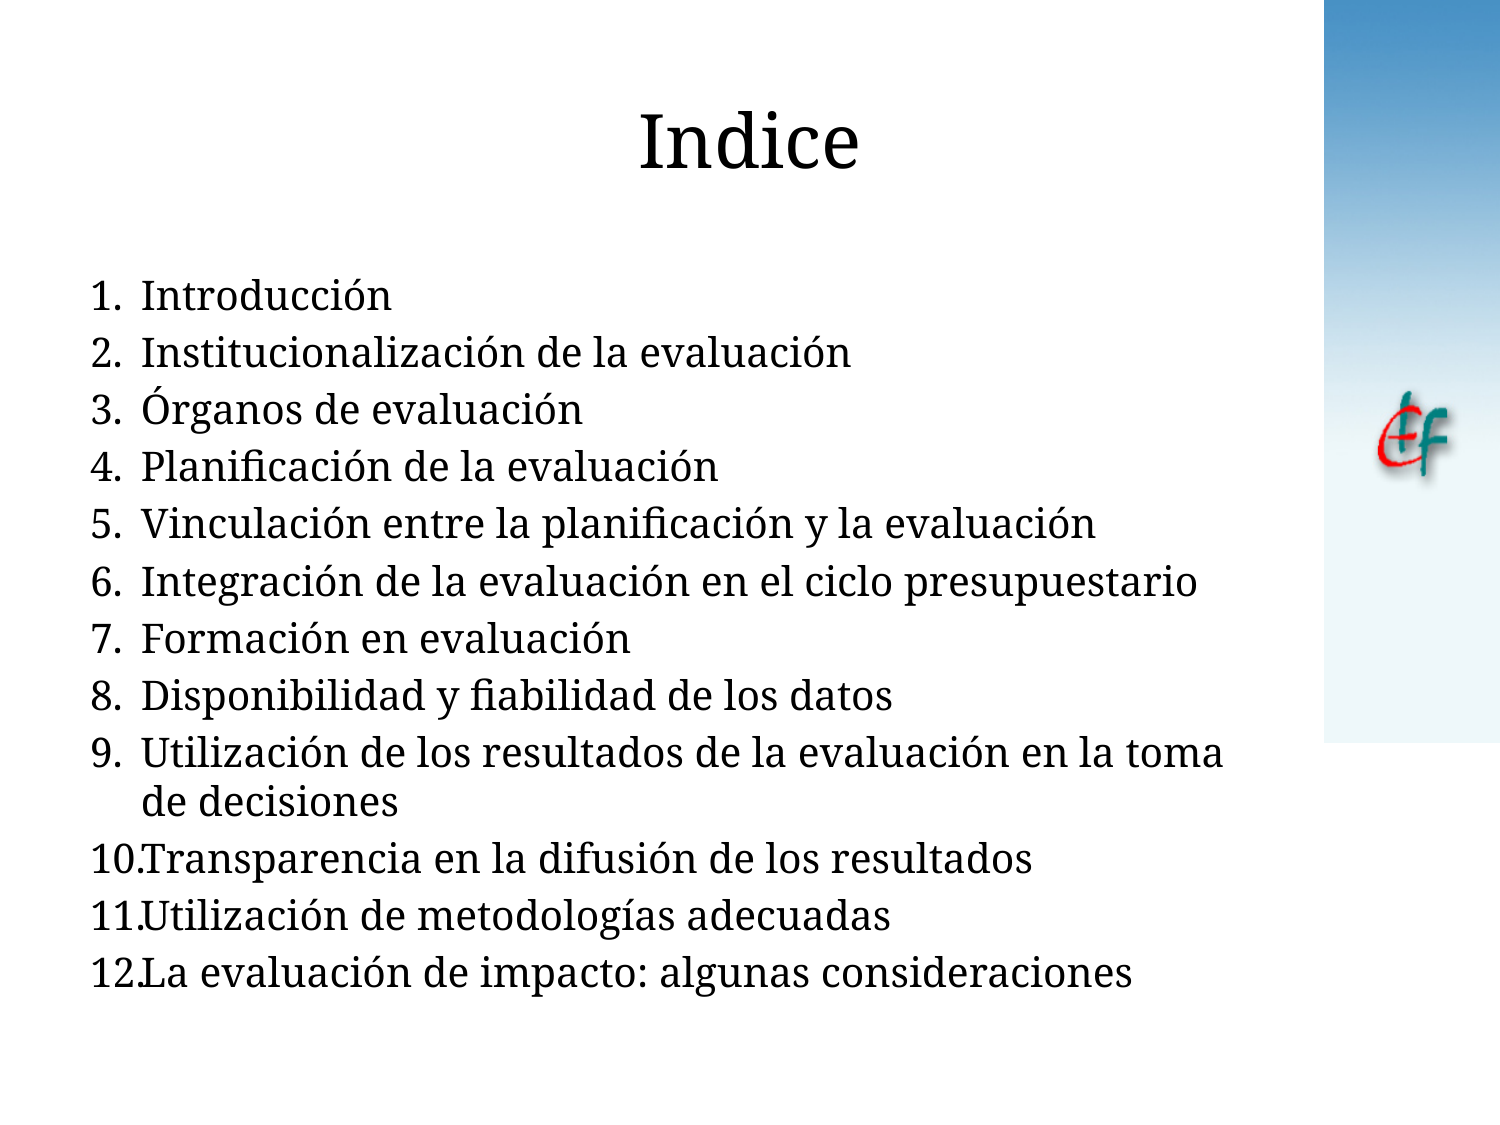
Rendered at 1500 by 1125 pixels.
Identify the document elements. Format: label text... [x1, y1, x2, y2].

list Introducción Institucionalización de la evaluación Órganos de evaluación Planificación de la evaluación Vinculación entre la planificación y la evaluación Integración de la evaluación en el ciclo presupuestario Formación en evaluación Disponibilidad y fiabilidad de los datos Utilización de los resultados de la evaluación en la toma de decisiones Transparencia en la difusión de los resultados Utilización de metodologías adecuadas La evaluación de impacto: algunas consideraciones [74, 262, 1282, 1006]
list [1323, 0, 1500, 743]
title Indice [74, 44, 1318, 233]
